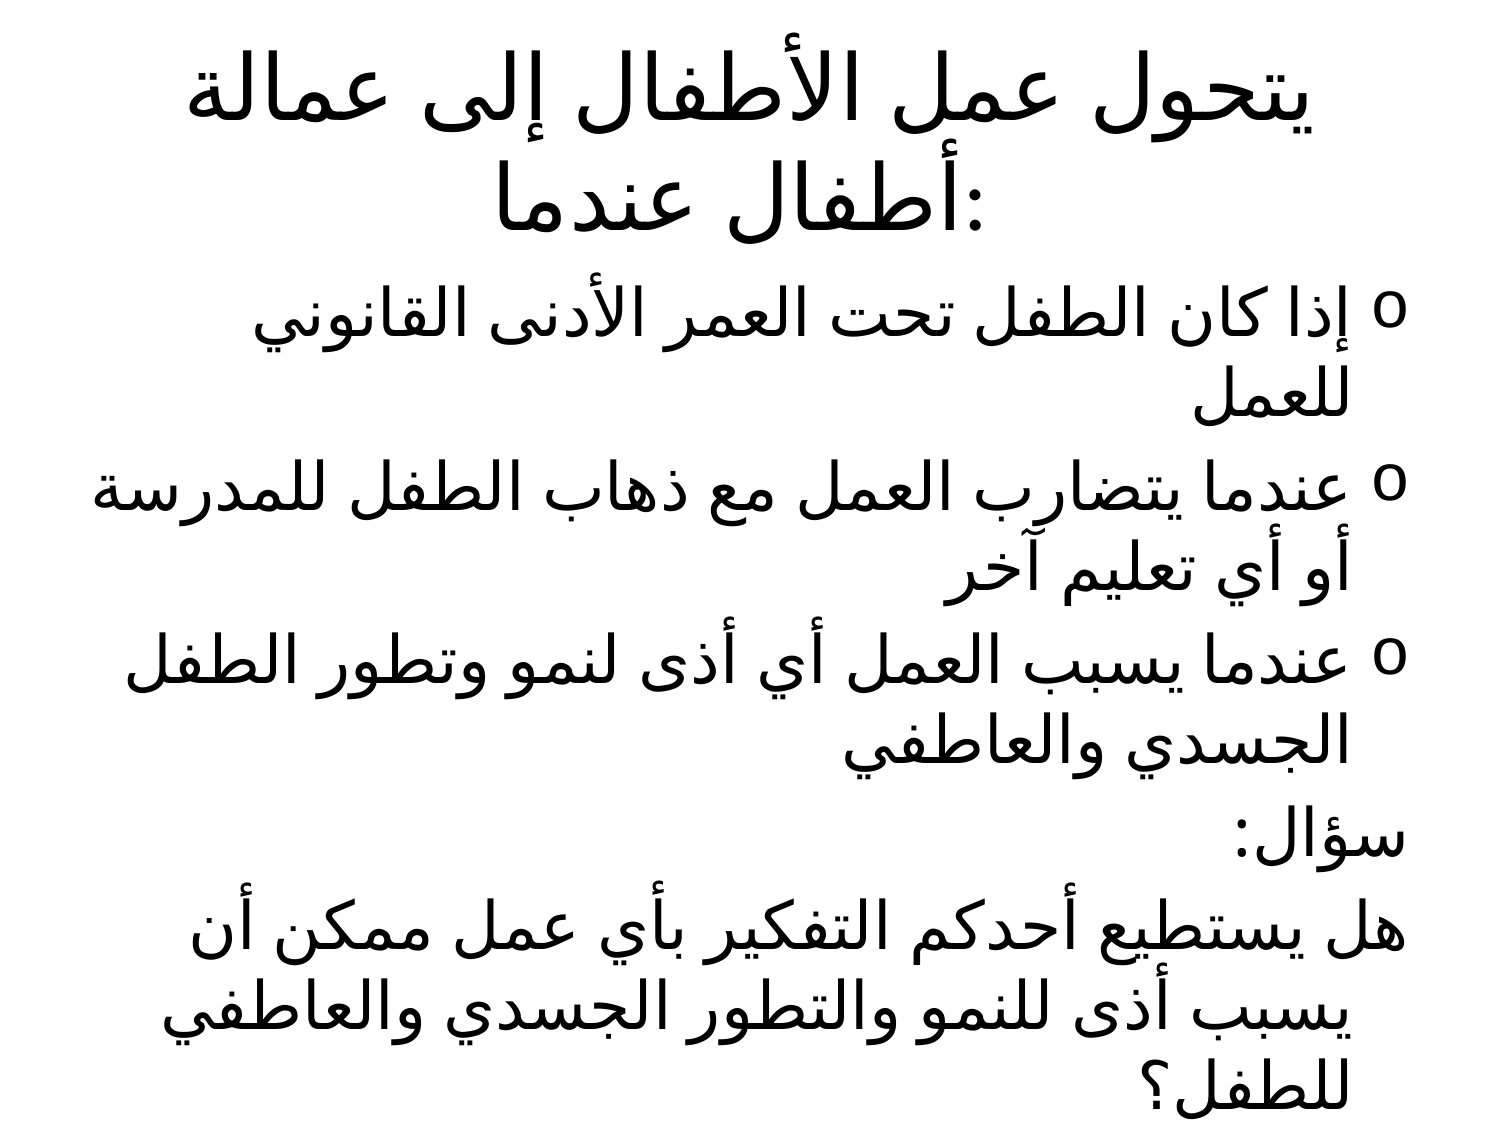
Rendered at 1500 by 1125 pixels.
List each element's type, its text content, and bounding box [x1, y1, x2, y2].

title يتحول عمل الأطفال إلى عمالة أطفال عندما: [75, 45, 1425, 233]
list إذا كان الطفل تحت العمر الأدنى القانوني للعمل عندما يتضارب العمل مع ذهاب الطفل للمدرسة أو أي تعليم آخر عندما يسبب العمل أي أذى لنمو وتطور الطفل الجسدي والعاطفي سؤال: هل يستطيع أحدكم التفكير بأي عمل ممكن أن يسبب أذى للنمو والتطور الجسدي والعاطفي للطفل؟ [75, 262, 1425, 1005]
